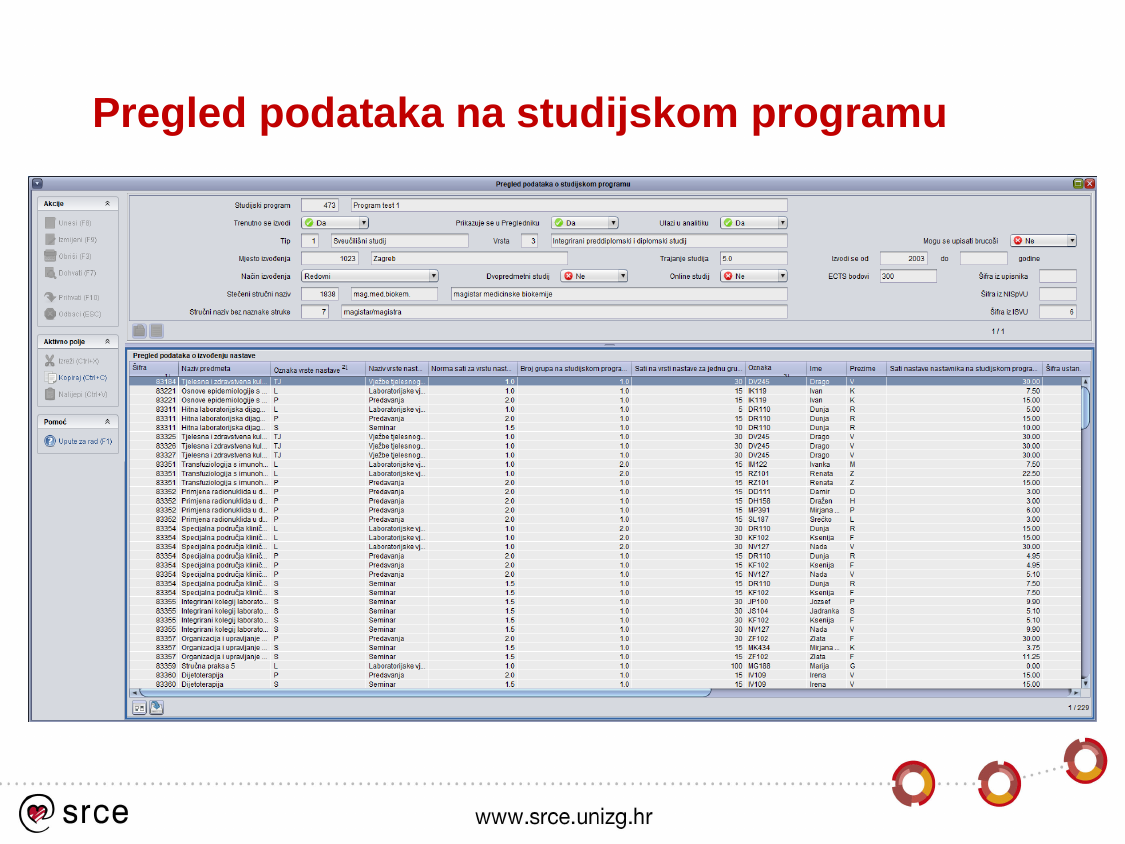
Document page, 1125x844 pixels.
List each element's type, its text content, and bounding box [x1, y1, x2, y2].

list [28, 176, 1097, 722]
title Pregled podataka na studijskom programu [77, 63, 1048, 165]
picture [0, 0, 1125, 844]
